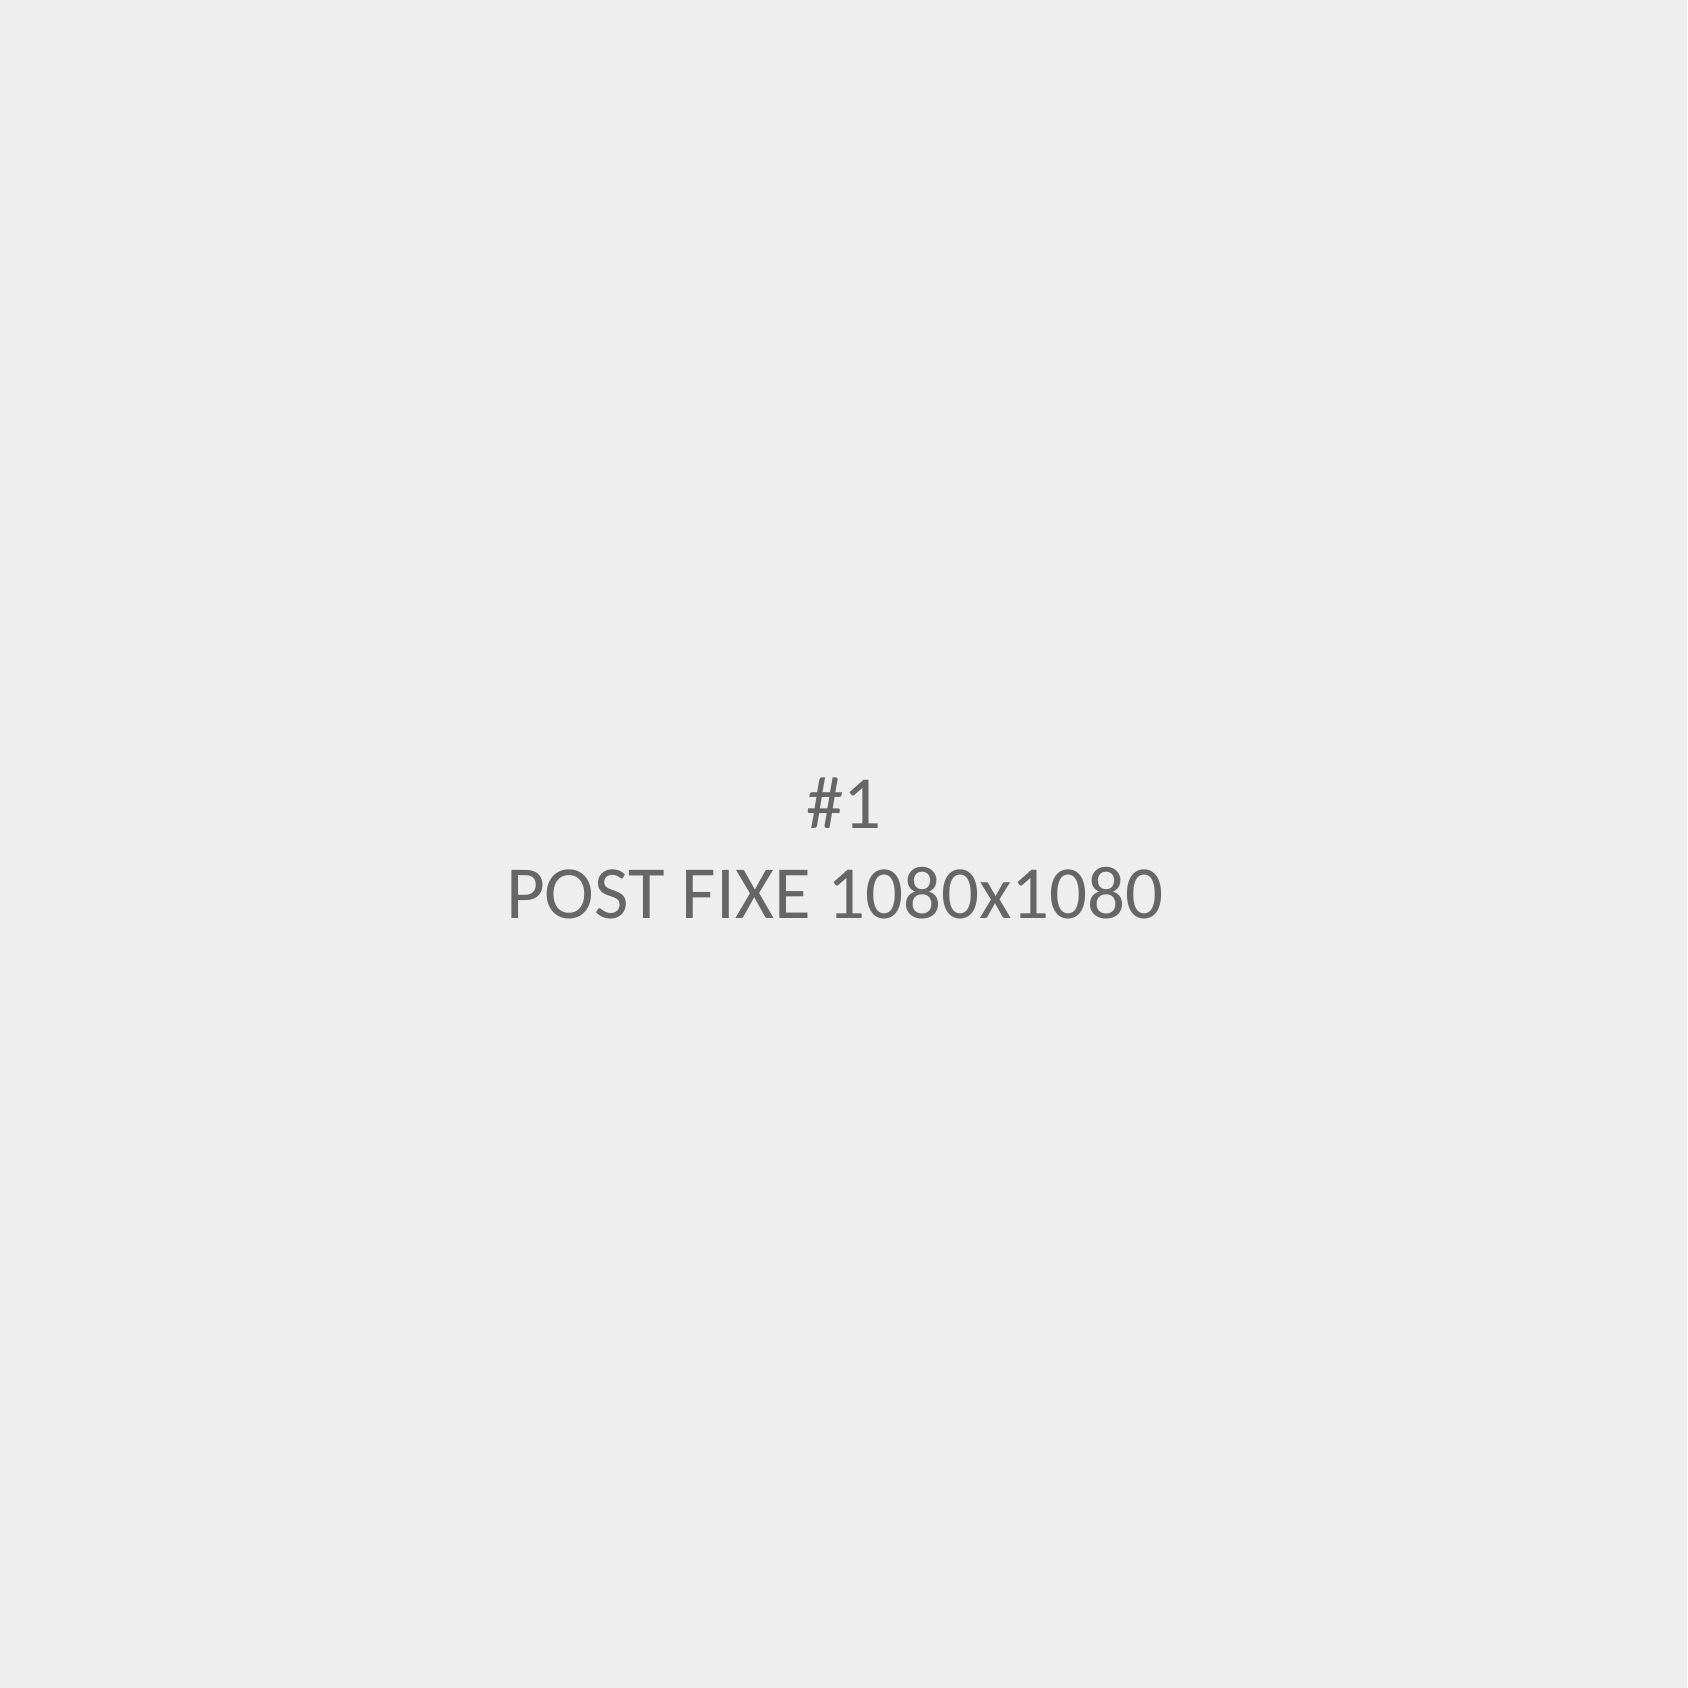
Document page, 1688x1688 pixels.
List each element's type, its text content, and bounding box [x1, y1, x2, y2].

text_box #1 POST FIXE 1080x1080 [0, 53, 1688, 1635]
